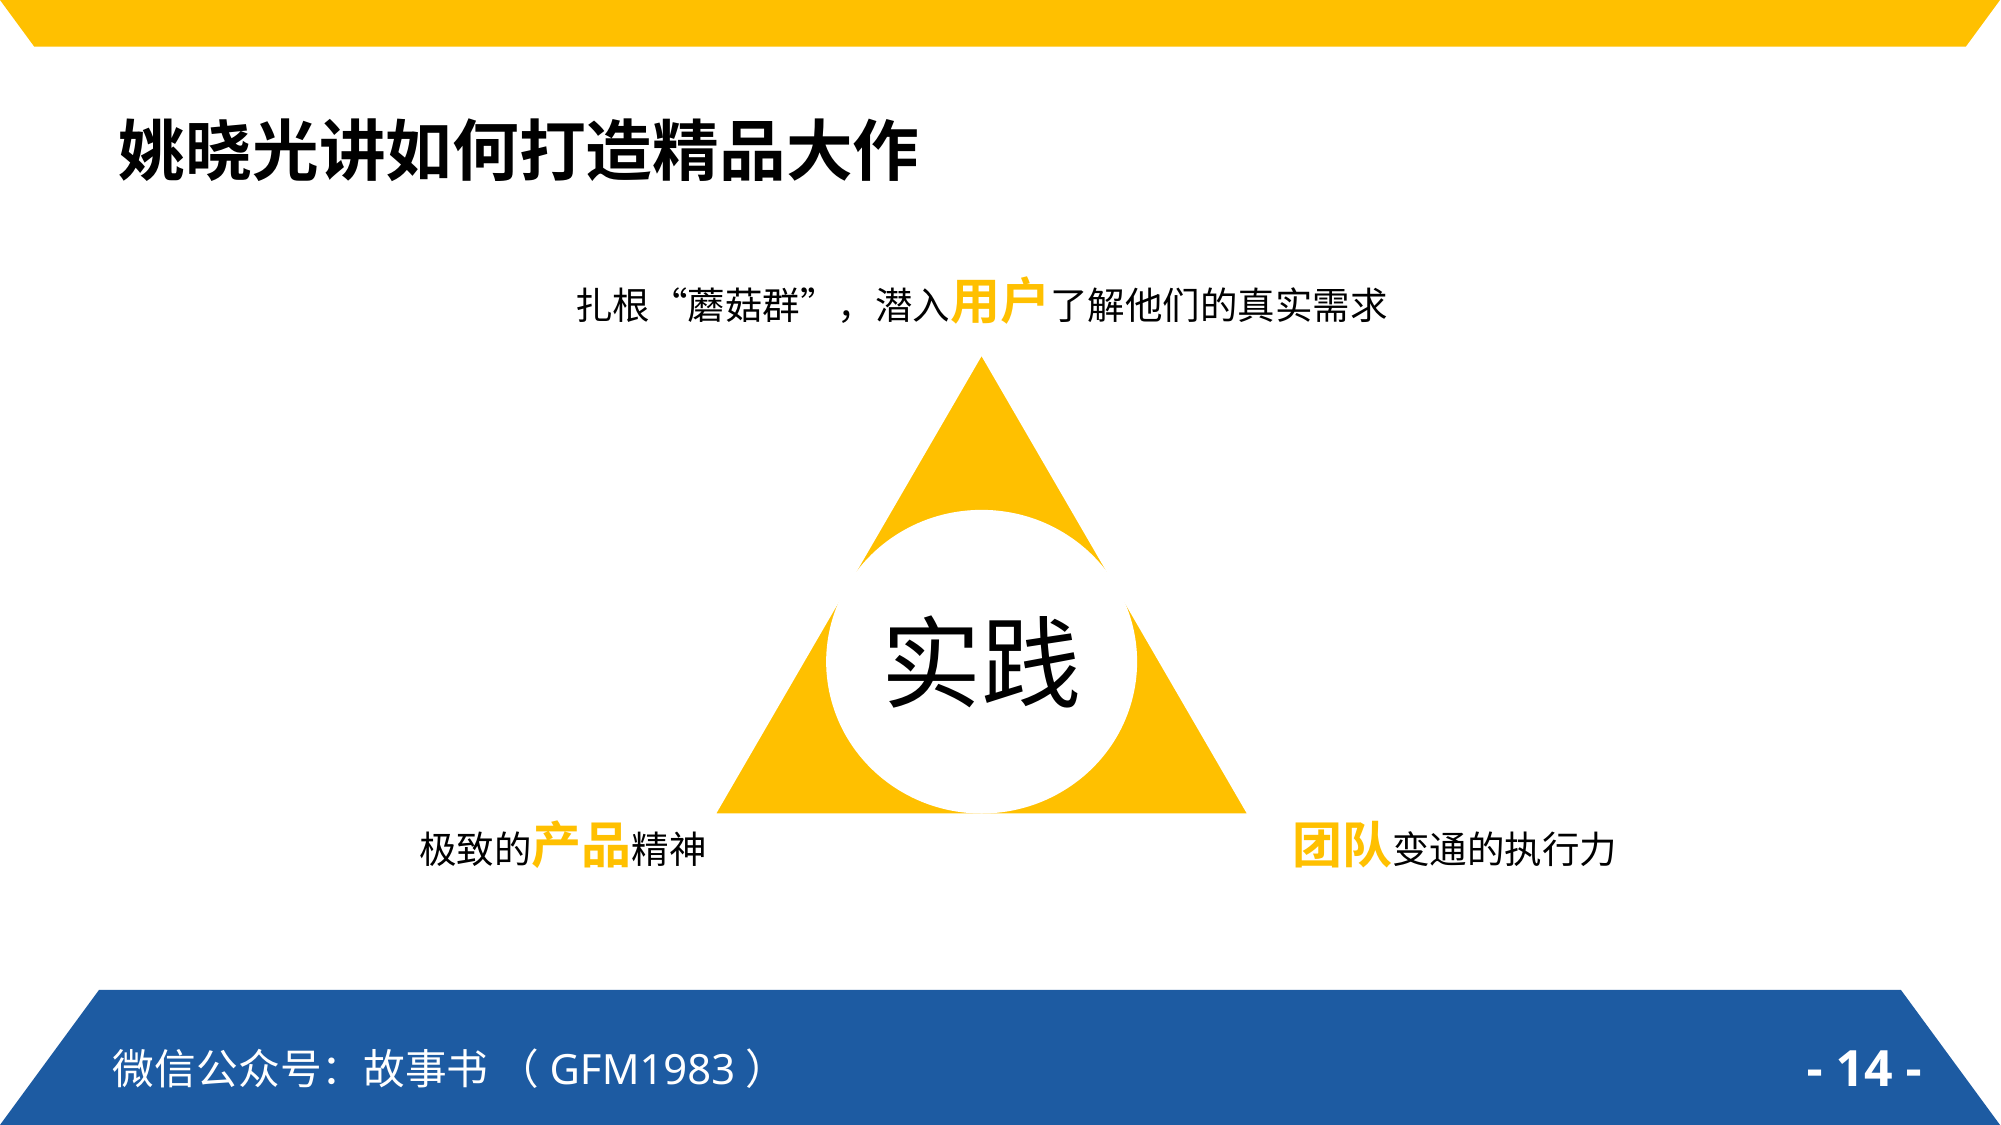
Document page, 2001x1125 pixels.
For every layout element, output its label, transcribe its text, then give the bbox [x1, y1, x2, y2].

text_box 极致的产品精神 [404, 806, 722, 881]
text_box 团队变通的执行力 [1277, 806, 1632, 881]
text_box [718, 352, 1251, 816]
text_box 实践 [866, 593, 1097, 729]
text_box 扎根“蘑菇群”，潜入用户了解他们的真实需求 [560, 261, 1403, 337]
text_box [0, 0, 2000, 48]
text_box 姚晓光讲如何打造精品大作 [104, 101, 935, 197]
text_box - 14 - [1791, 1029, 1937, 1105]
text_box 微信公众号：故事书 （GFM1983） [98, 1035, 803, 1100]
text_box [826, 509, 1138, 814]
text_box [0, 988, 2000, 1125]
